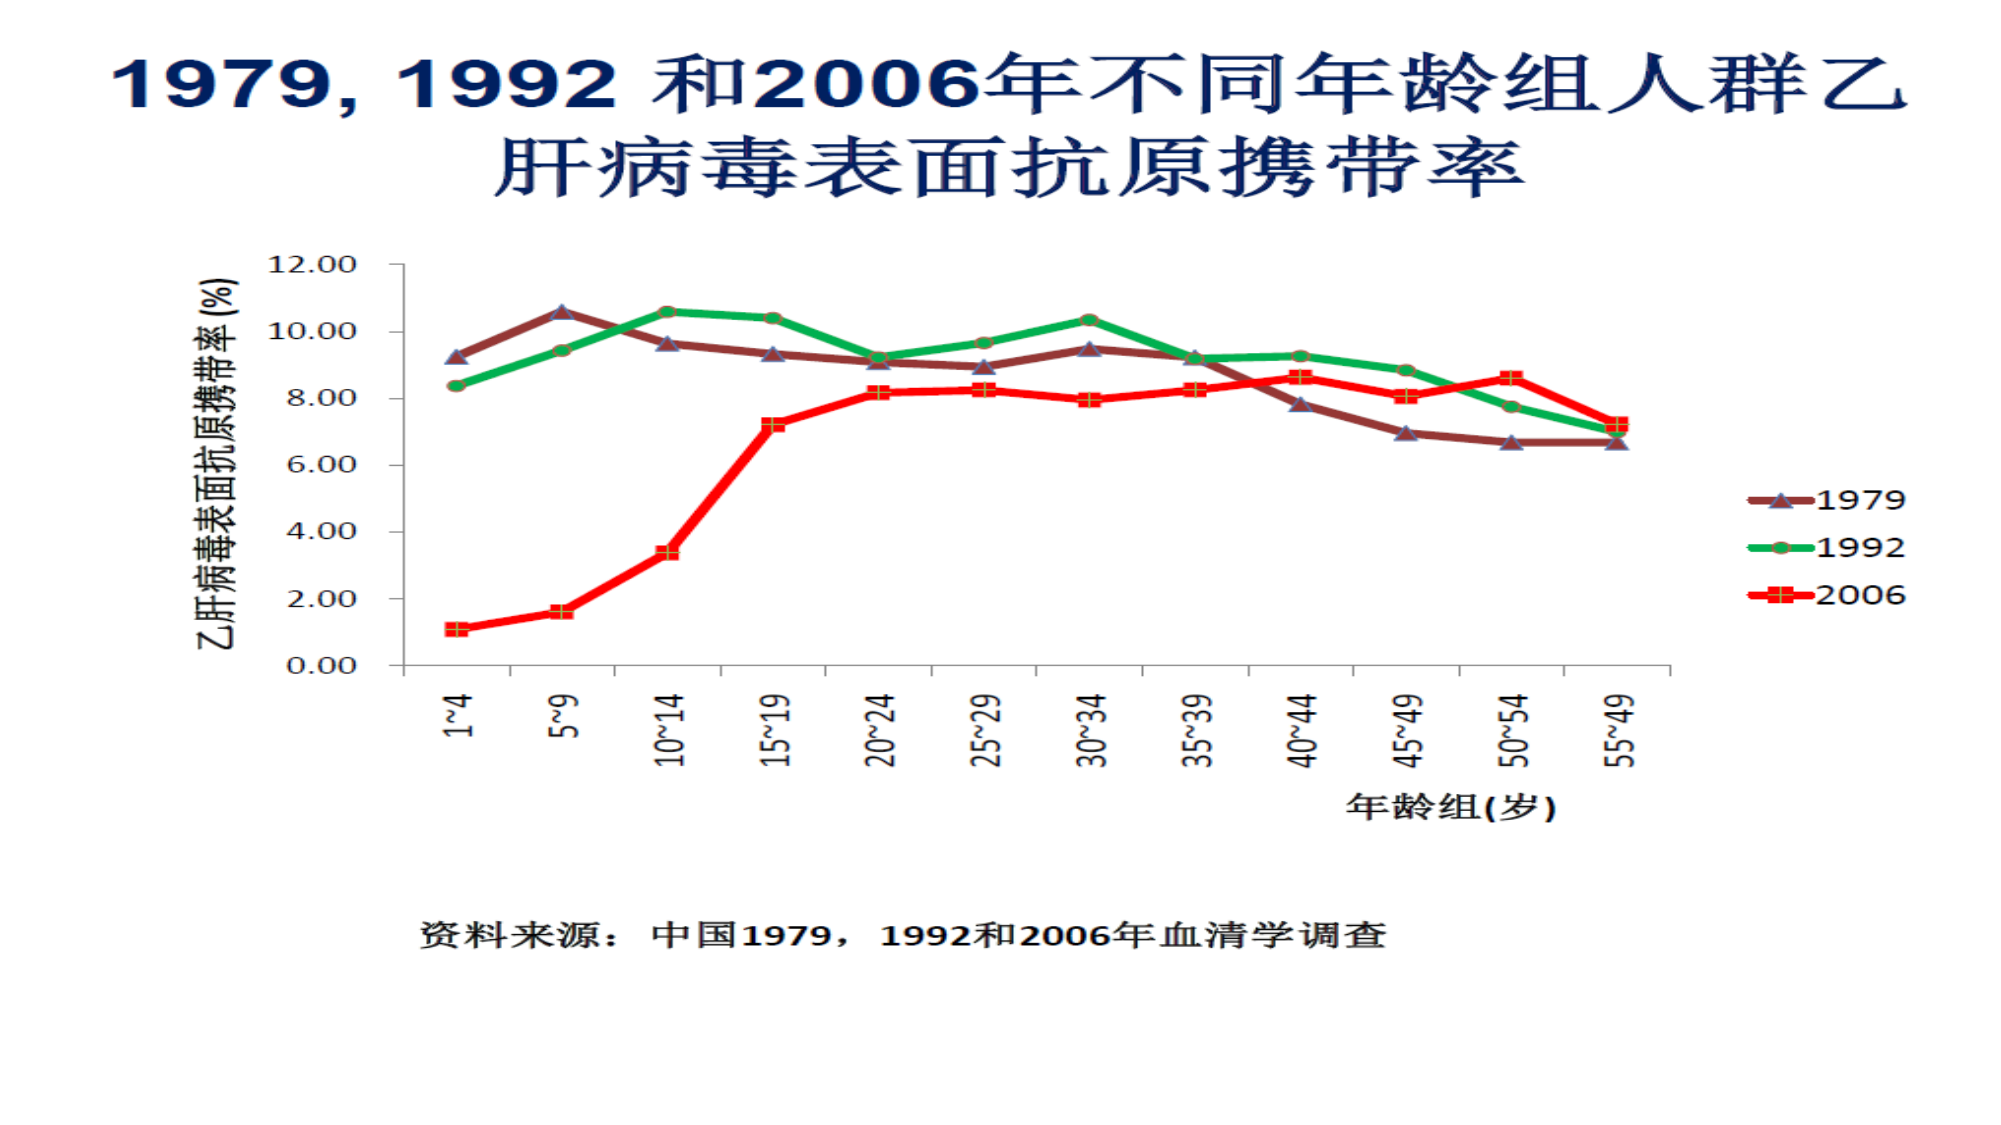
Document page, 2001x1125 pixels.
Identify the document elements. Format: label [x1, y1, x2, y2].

picture [102, 47, 1920, 952]
